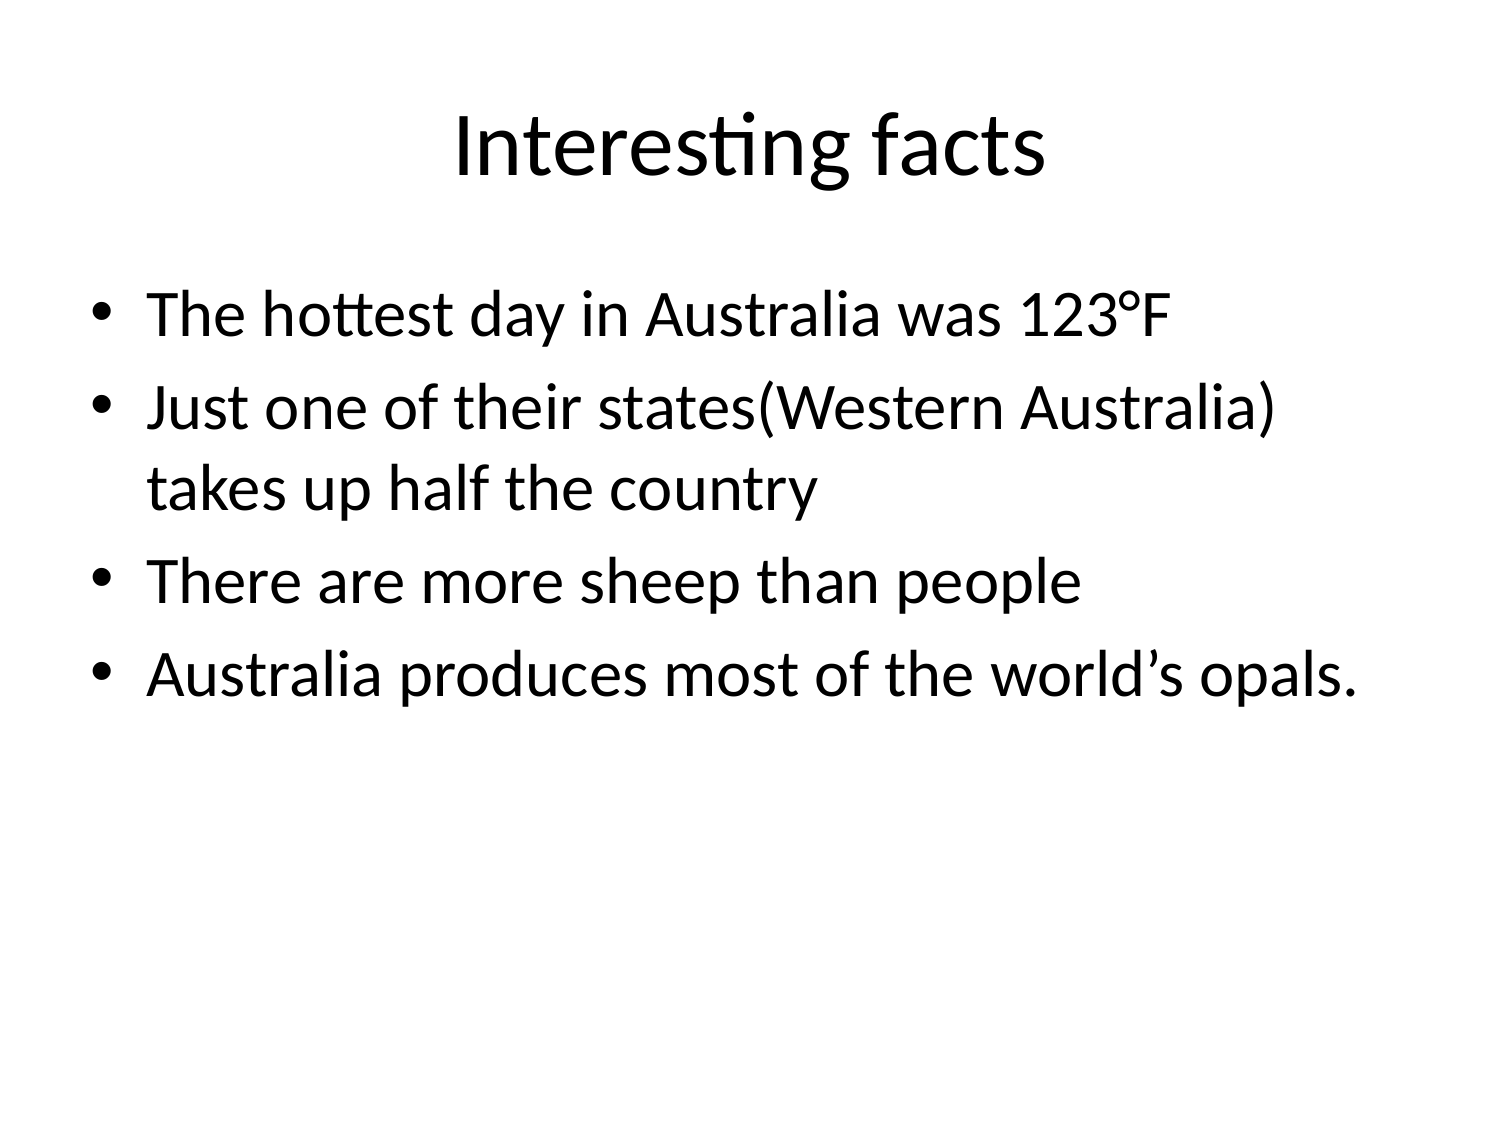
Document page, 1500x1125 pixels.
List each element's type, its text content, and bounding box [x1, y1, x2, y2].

list The hottest day in Australia was 123°F Just one of their states(Western Australia) takes up half the country There are more sheep than people Australia produces most of the world’s opals. [75, 262, 1425, 1005]
title Interesting facts [75, 45, 1425, 233]
